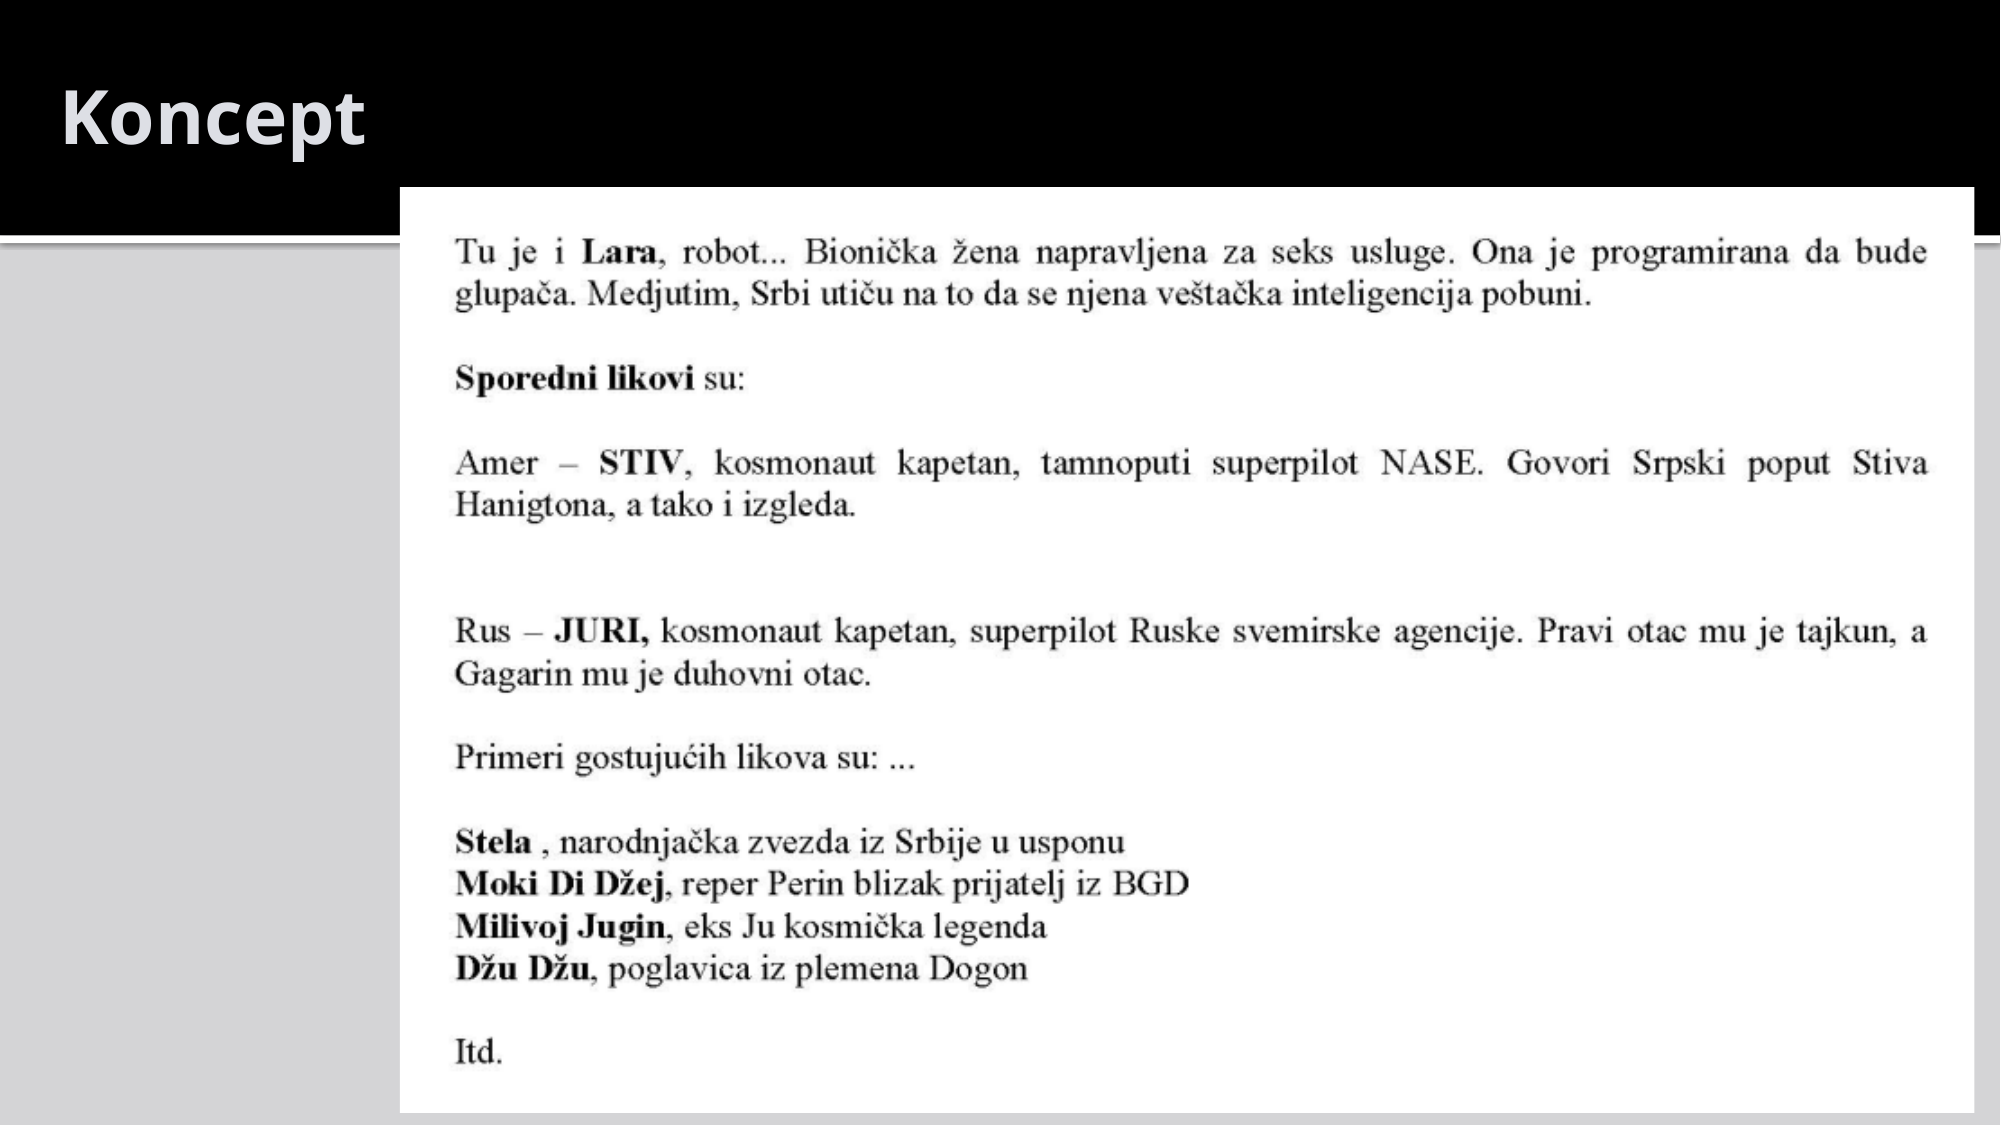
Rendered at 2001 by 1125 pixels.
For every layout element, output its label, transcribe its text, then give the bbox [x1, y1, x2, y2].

picture [399, 187, 1975, 1113]
text_box Koncept [24, 62, 1682, 168]
list [262, 237, 1725, 1125]
